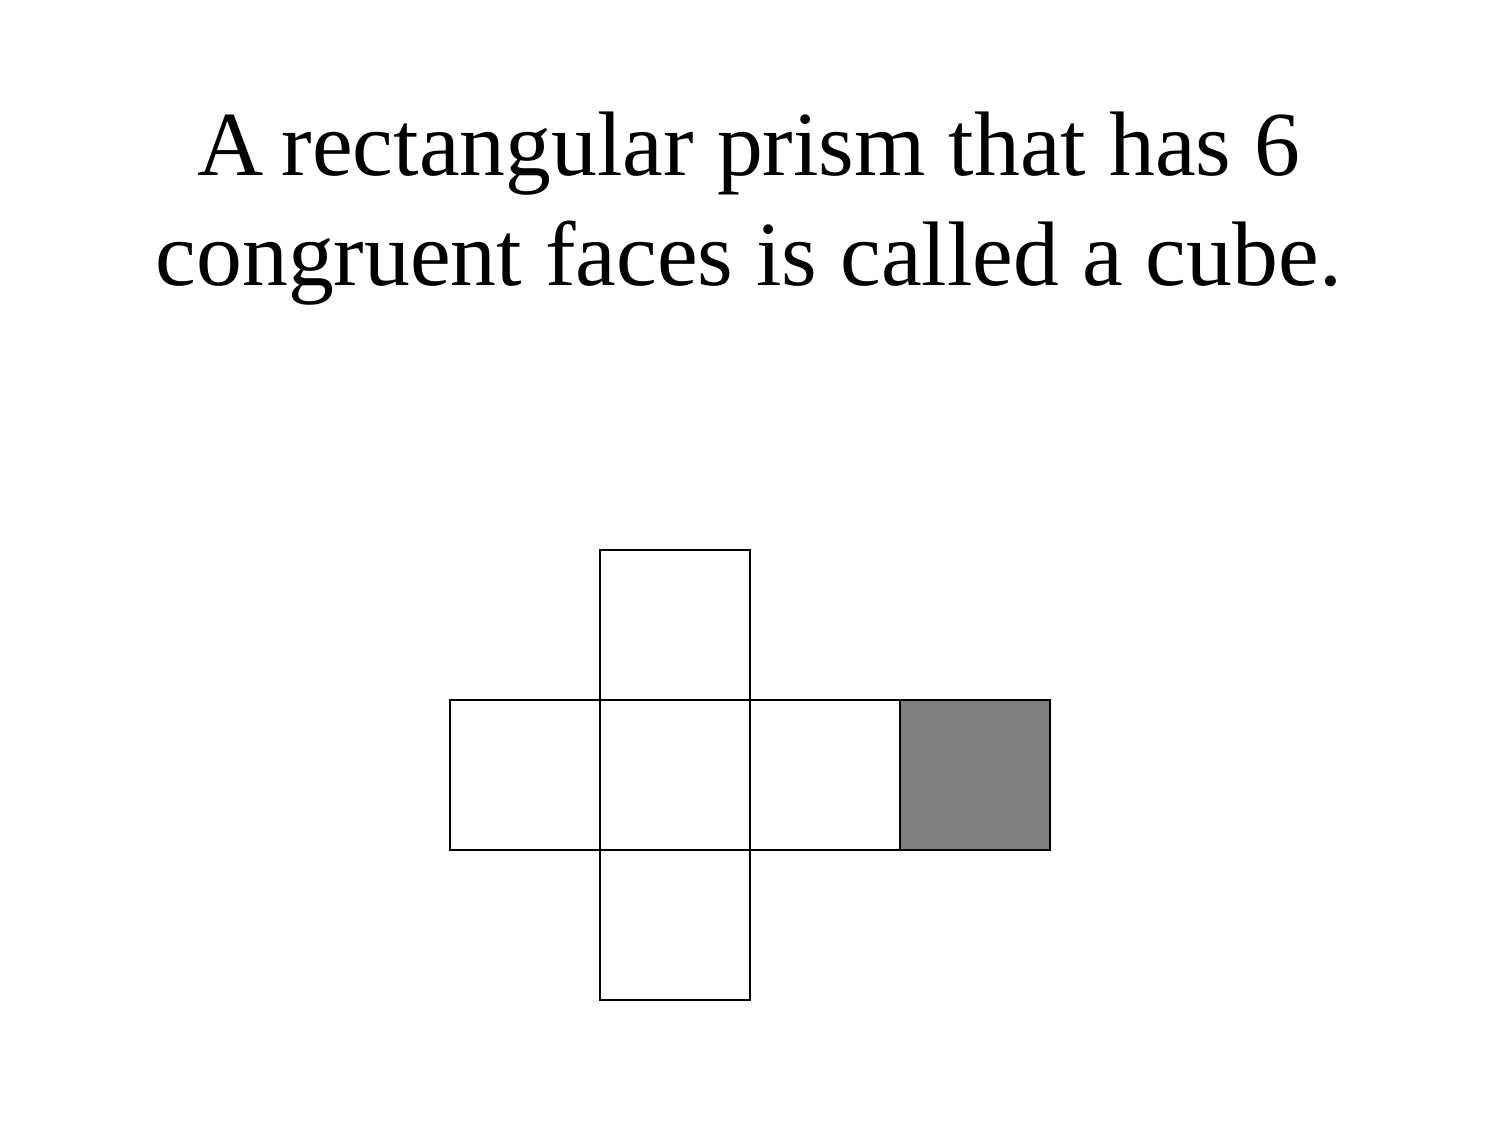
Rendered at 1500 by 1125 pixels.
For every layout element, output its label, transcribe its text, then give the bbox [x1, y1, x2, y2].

text_box [599, 849, 750, 1000]
title A rectangular prism that has 6 congruent faces is called a cube. [112, 99, 1388, 288]
text_box [449, 699, 599, 850]
text_box [899, 699, 1050, 850]
text_box [599, 549, 750, 700]
text_box [749, 699, 899, 850]
text_box [599, 700, 749, 849]
